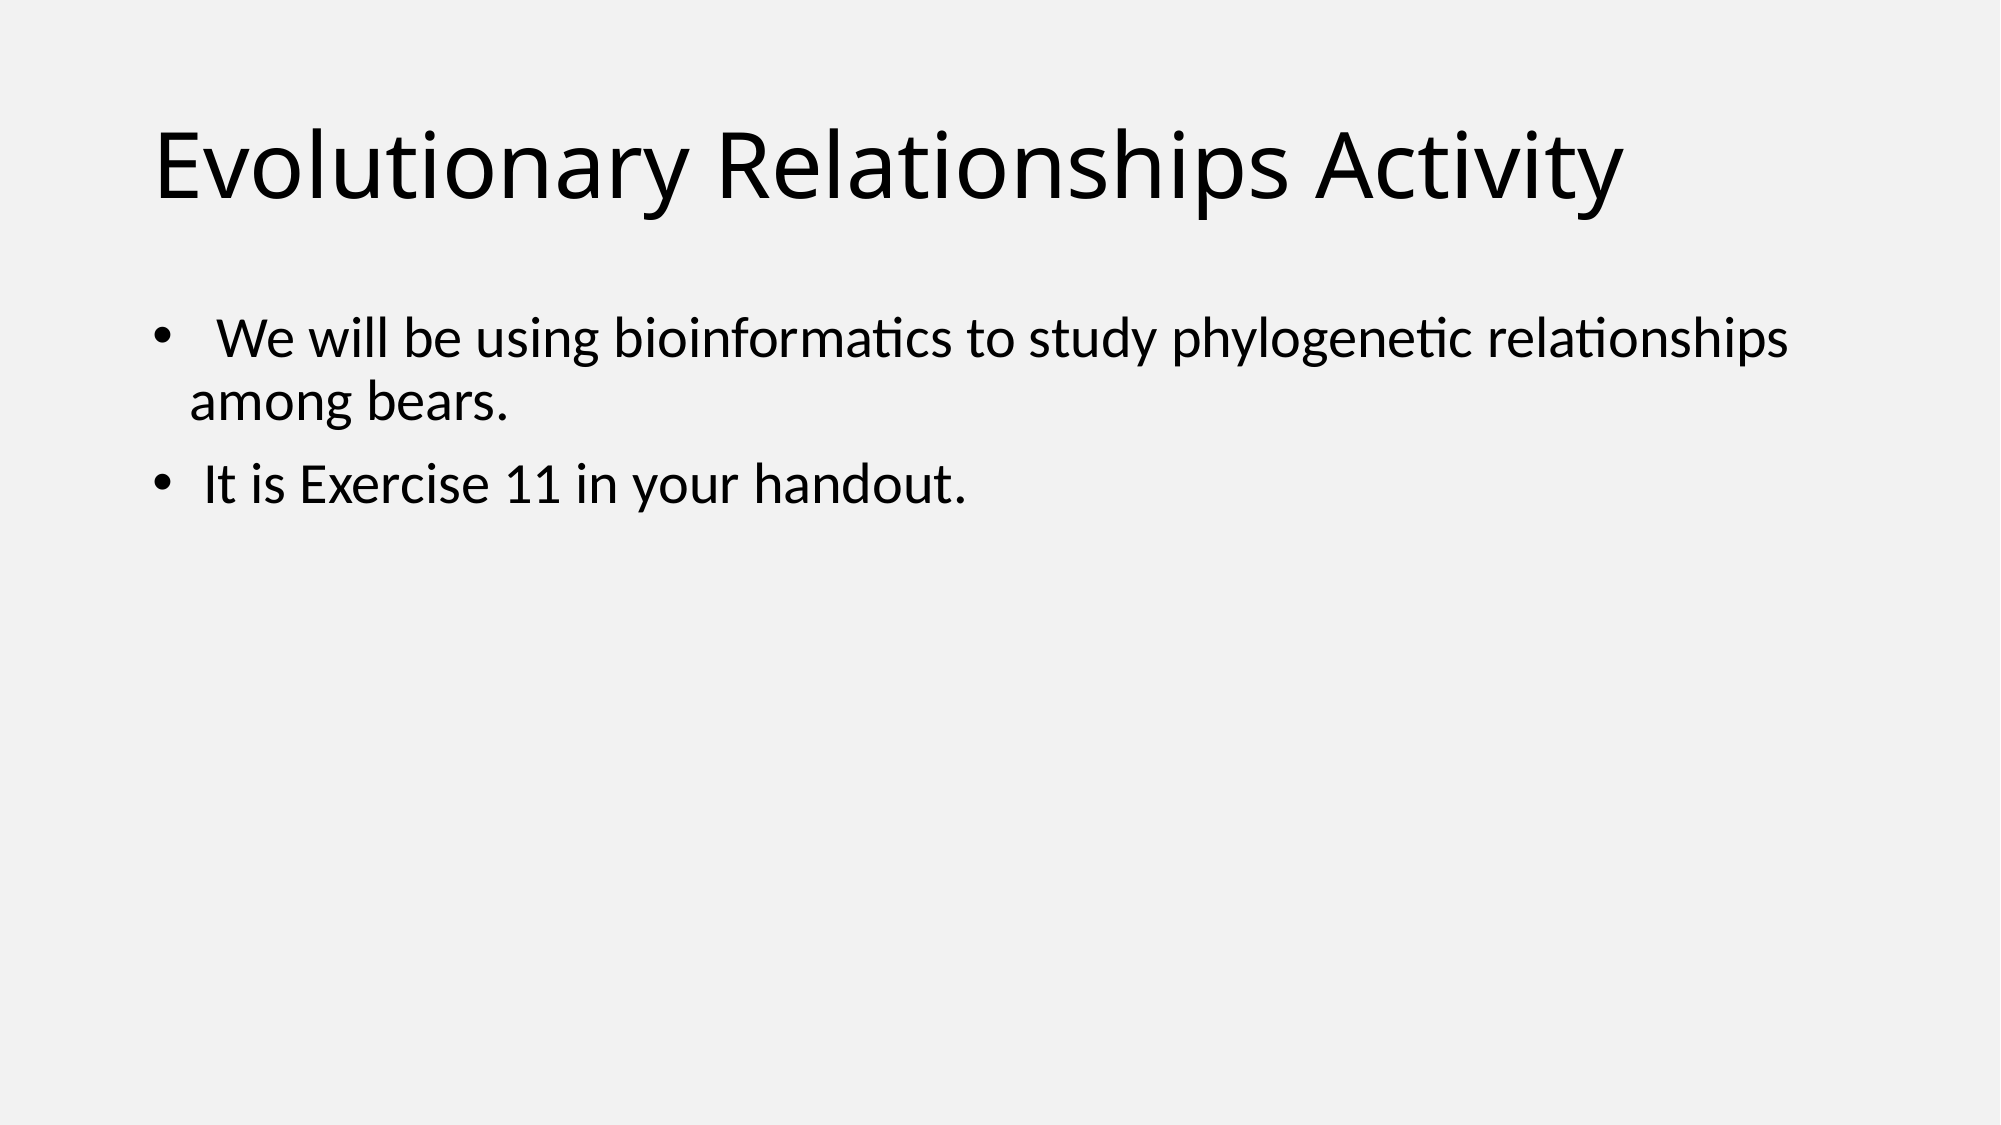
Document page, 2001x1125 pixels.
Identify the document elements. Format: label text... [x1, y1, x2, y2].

title Evolutionary Relationships Activity [137, 59, 1863, 278]
list We will be using bioinformatics to study phylogenetic relationships among bears. It is Exercise 11 in your handout. [137, 299, 1863, 1014]
